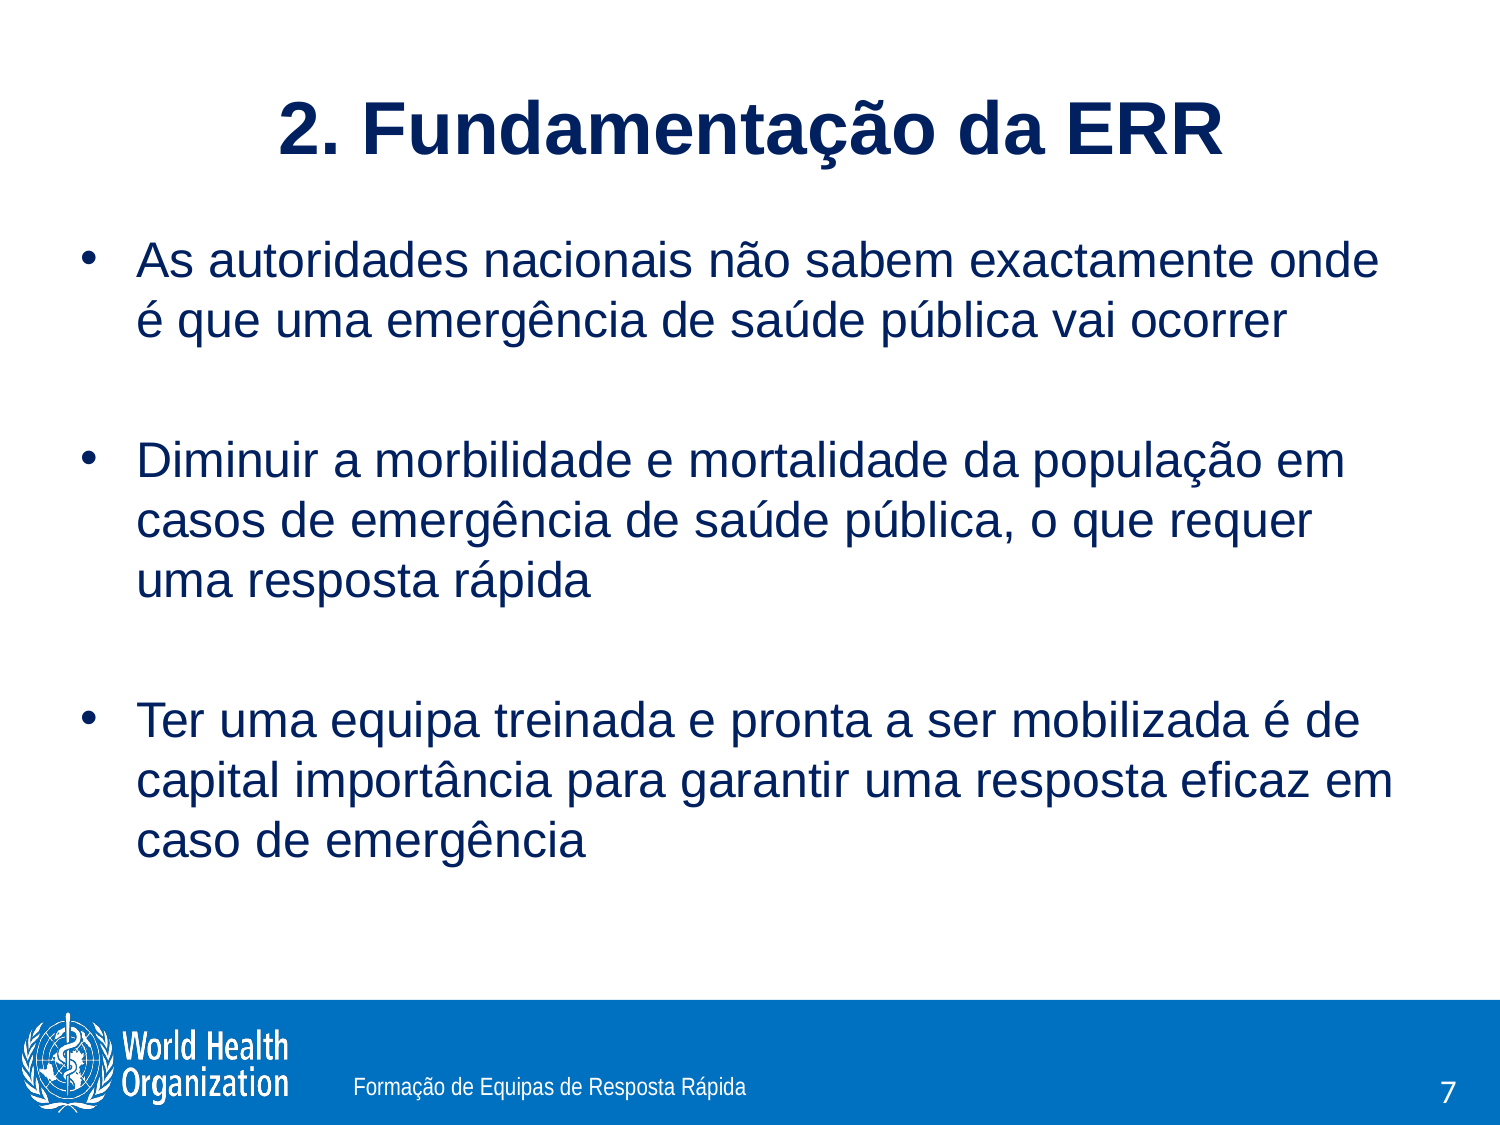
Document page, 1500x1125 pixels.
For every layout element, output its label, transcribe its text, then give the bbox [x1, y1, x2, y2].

list As autoridades nacionais não sabem exactamente onde é que uma emergência de saúde pública vai ocorrer Diminuir a morbilidade e mortalidade da população em casos de emergência de saúde pública, o que requer uma resposta rápida Ter uma equipa treinada e pronta a ser mobilizada é de capital importância para garantir uma resposta eficaz em caso de emergência [64, 219, 1415, 1029]
title 2. Fundamentação da ERR [76, 30, 1427, 219]
picture [21, 1012, 288, 1113]
